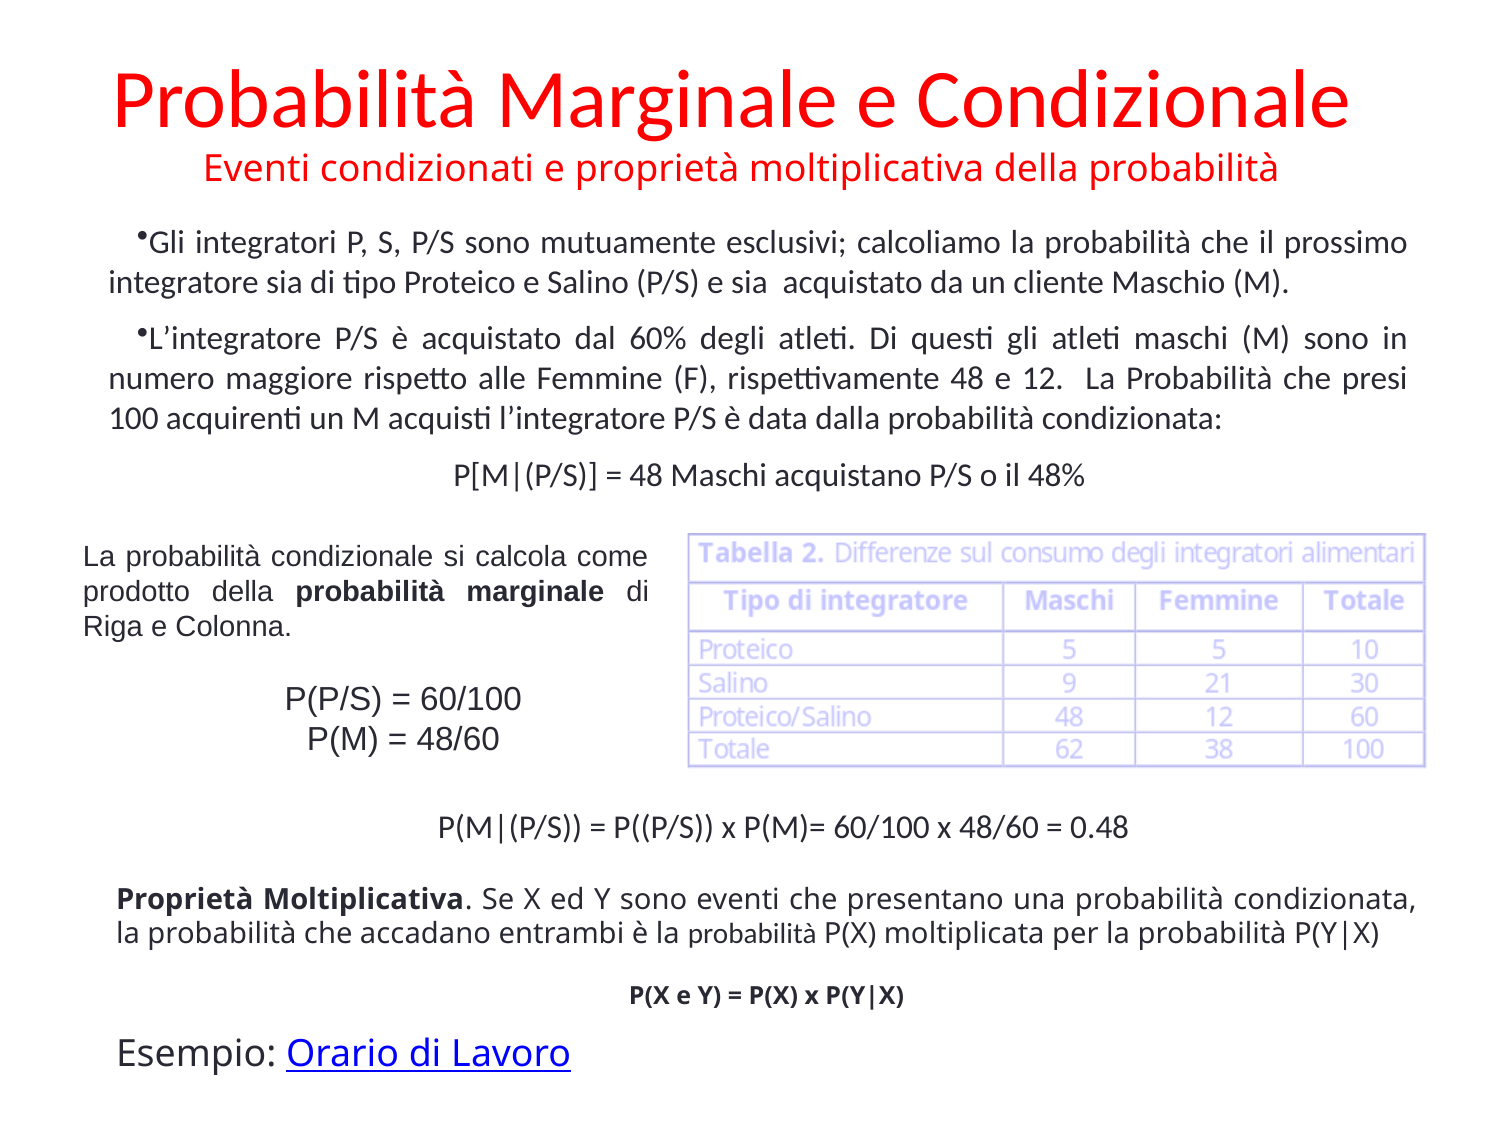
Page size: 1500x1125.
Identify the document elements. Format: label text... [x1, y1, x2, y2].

text_box Esempio: Orario di Lavoro [101, 1021, 667, 1088]
text_box La probabilità condizionale si calcola come prodotto della probabilità marginale di Riga e Colonna. P(P/S) = 60/100 P(M) = 48/60 [68, 529, 664, 765]
text_box Proprietà Moltiplicativa. Se X ed Y sono eventi che presentano una probabilità condizionata, la probabilità che accadano entrambi è la probabilità P(X) moltiplicata per la probabilità P(Y|X) P(X e Y) = P(X) x P(Y|X) [101, 872, 1433, 1017]
picture [687, 533, 1434, 780]
title Probabilità Marginale e Condizionale Eventi condizionati e proprietà moltiplicativa della probabilità [56, 22, 1428, 211]
text_box Gli integratori P, S, P/S sono mutuamente esclusivi; calcoliamo la probabilità che il prossimo integratore sia di tipo Proteico e Salino (P/S) e sia acquistato da un cliente Maschio (M). L’integratore P/S è acquistato dal 60% degli atleti. Di questi gli atleti maschi (M) sono in numero maggiore rispetto alle Femmine (F), rispettivamente 48 e 12. La Probabilità che presi 100 acquirenti un M acquisti l’integratore P/S è data dalla probabilità condizionata: P[M|(P/S)] = 48 Maschi acquistano P/S o il 48% [93, 212, 1425, 501]
text_box P(M|(P/S)) = P((P/S)) x P(M)= 60/100 x 48/60 = 0.48 [158, 797, 1335, 853]
